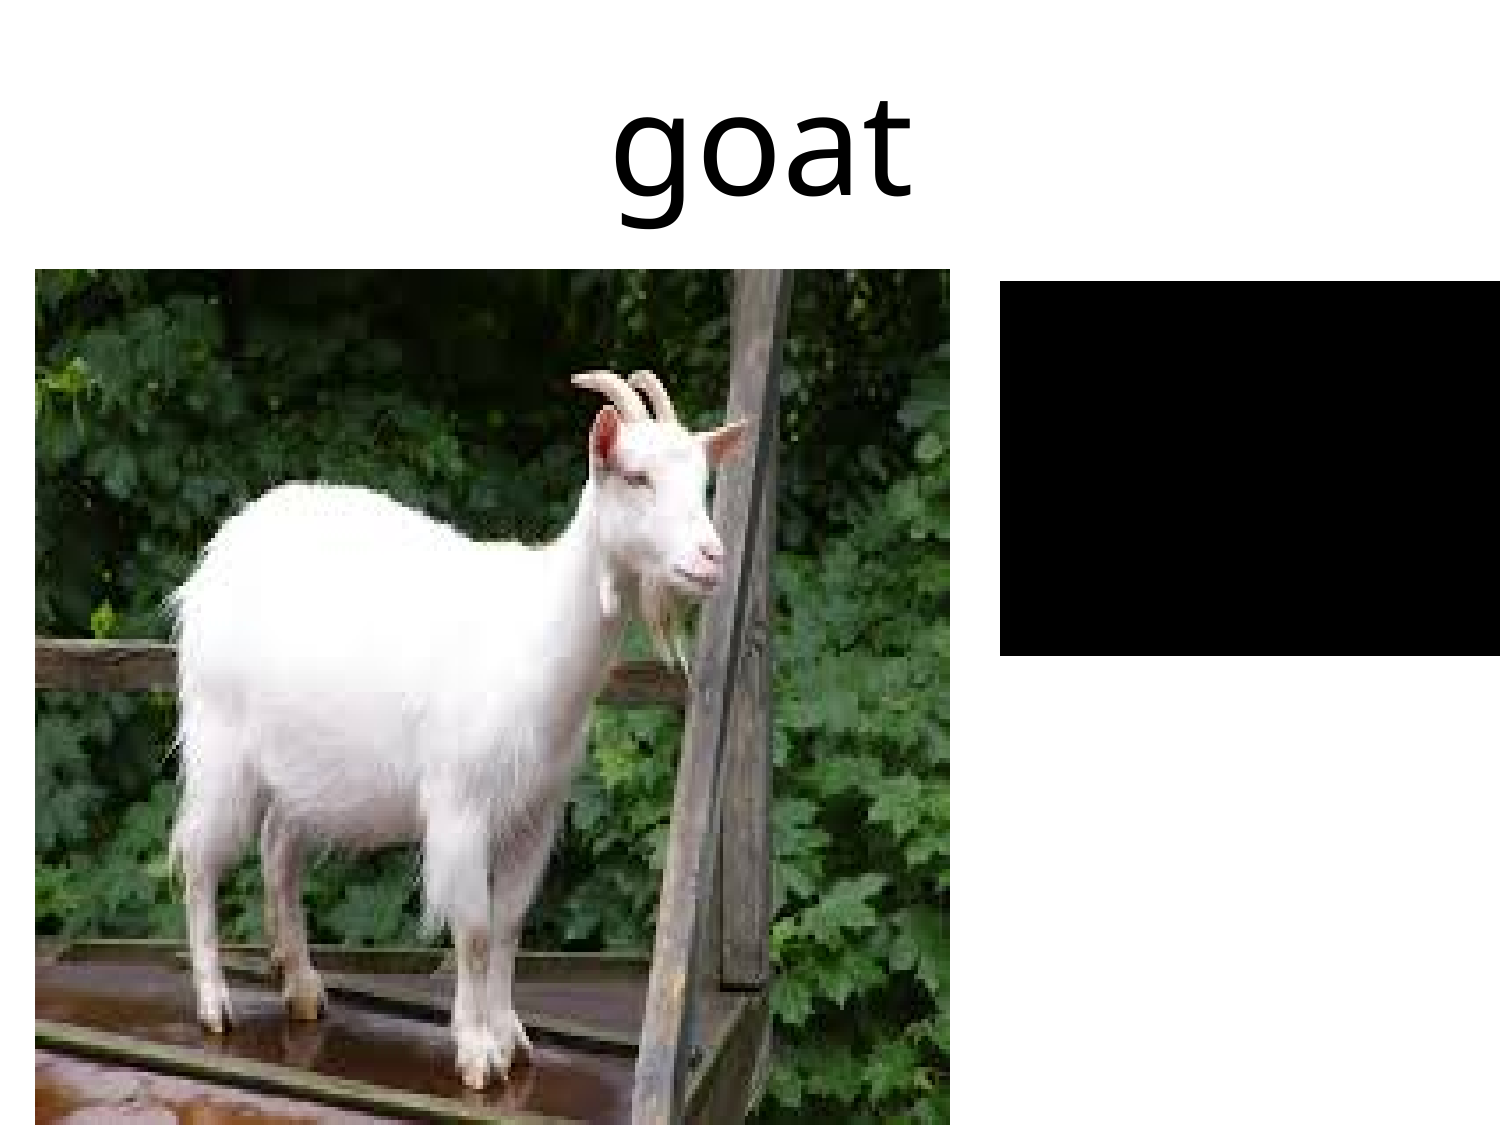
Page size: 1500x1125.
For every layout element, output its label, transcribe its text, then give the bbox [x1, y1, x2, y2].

title goat [75, 45, 1425, 233]
picture [34, 269, 950, 1125]
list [999, 280, 1500, 657]
